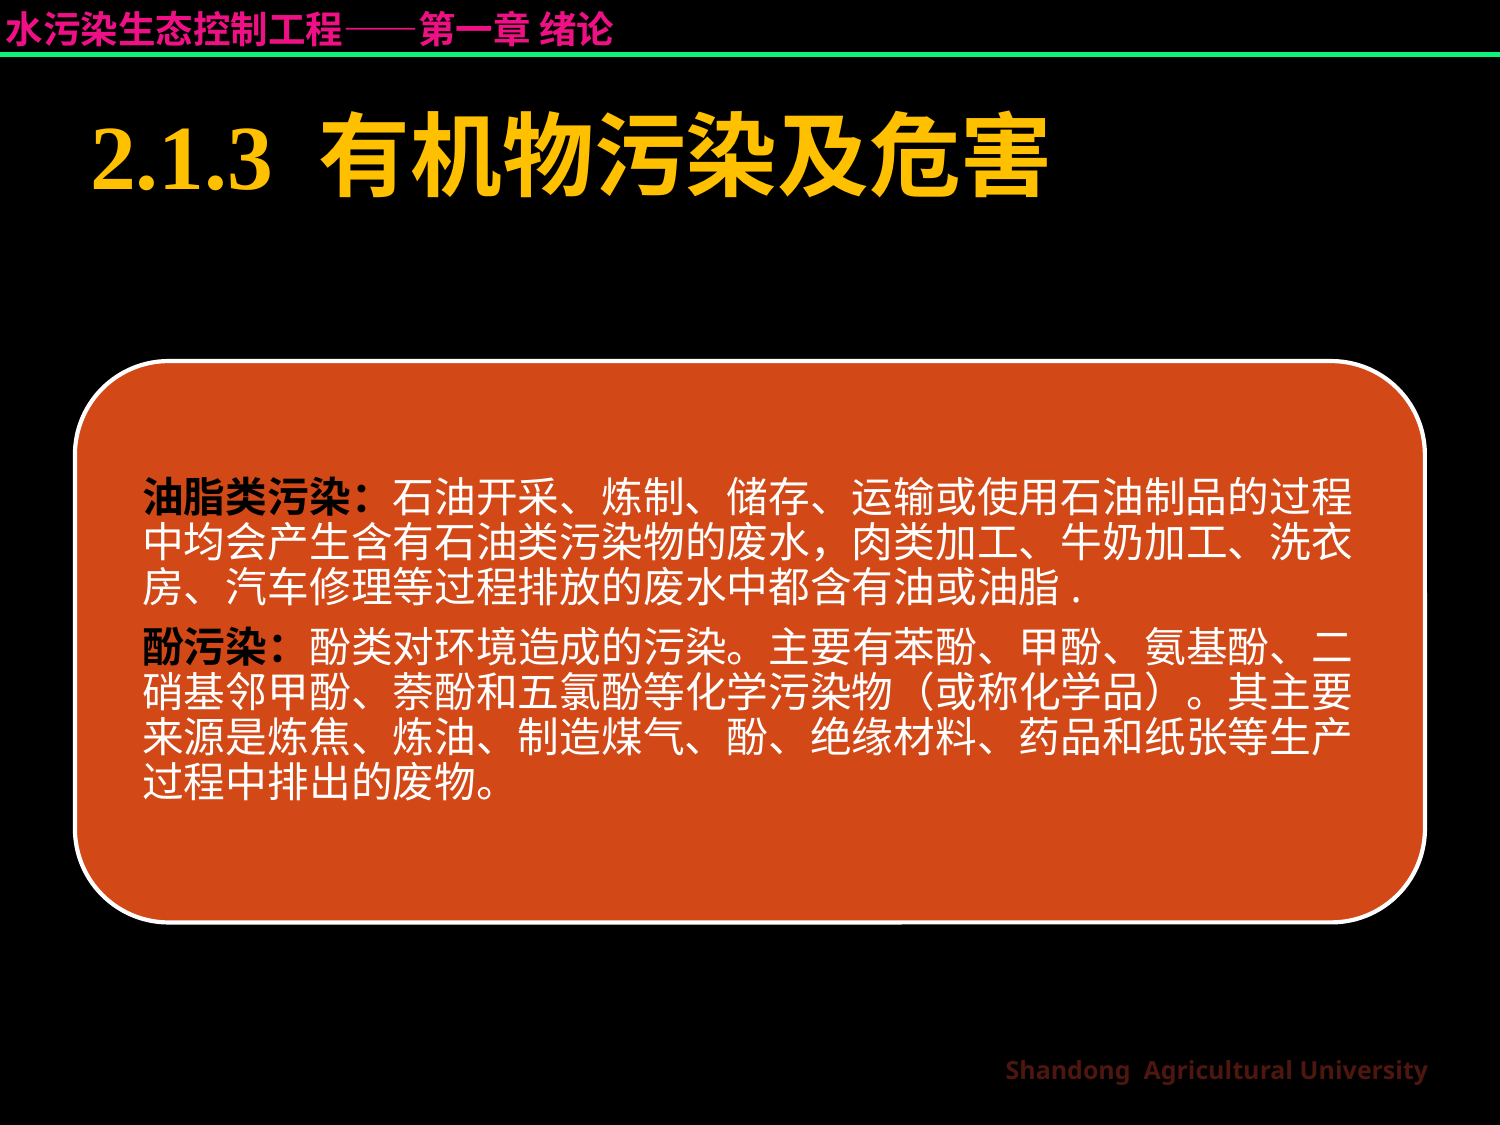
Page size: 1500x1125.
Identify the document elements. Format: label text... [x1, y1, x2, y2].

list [74, 246, 1426, 1037]
title 2.1.3 有机物污染及危害 [75, 59, 1425, 246]
